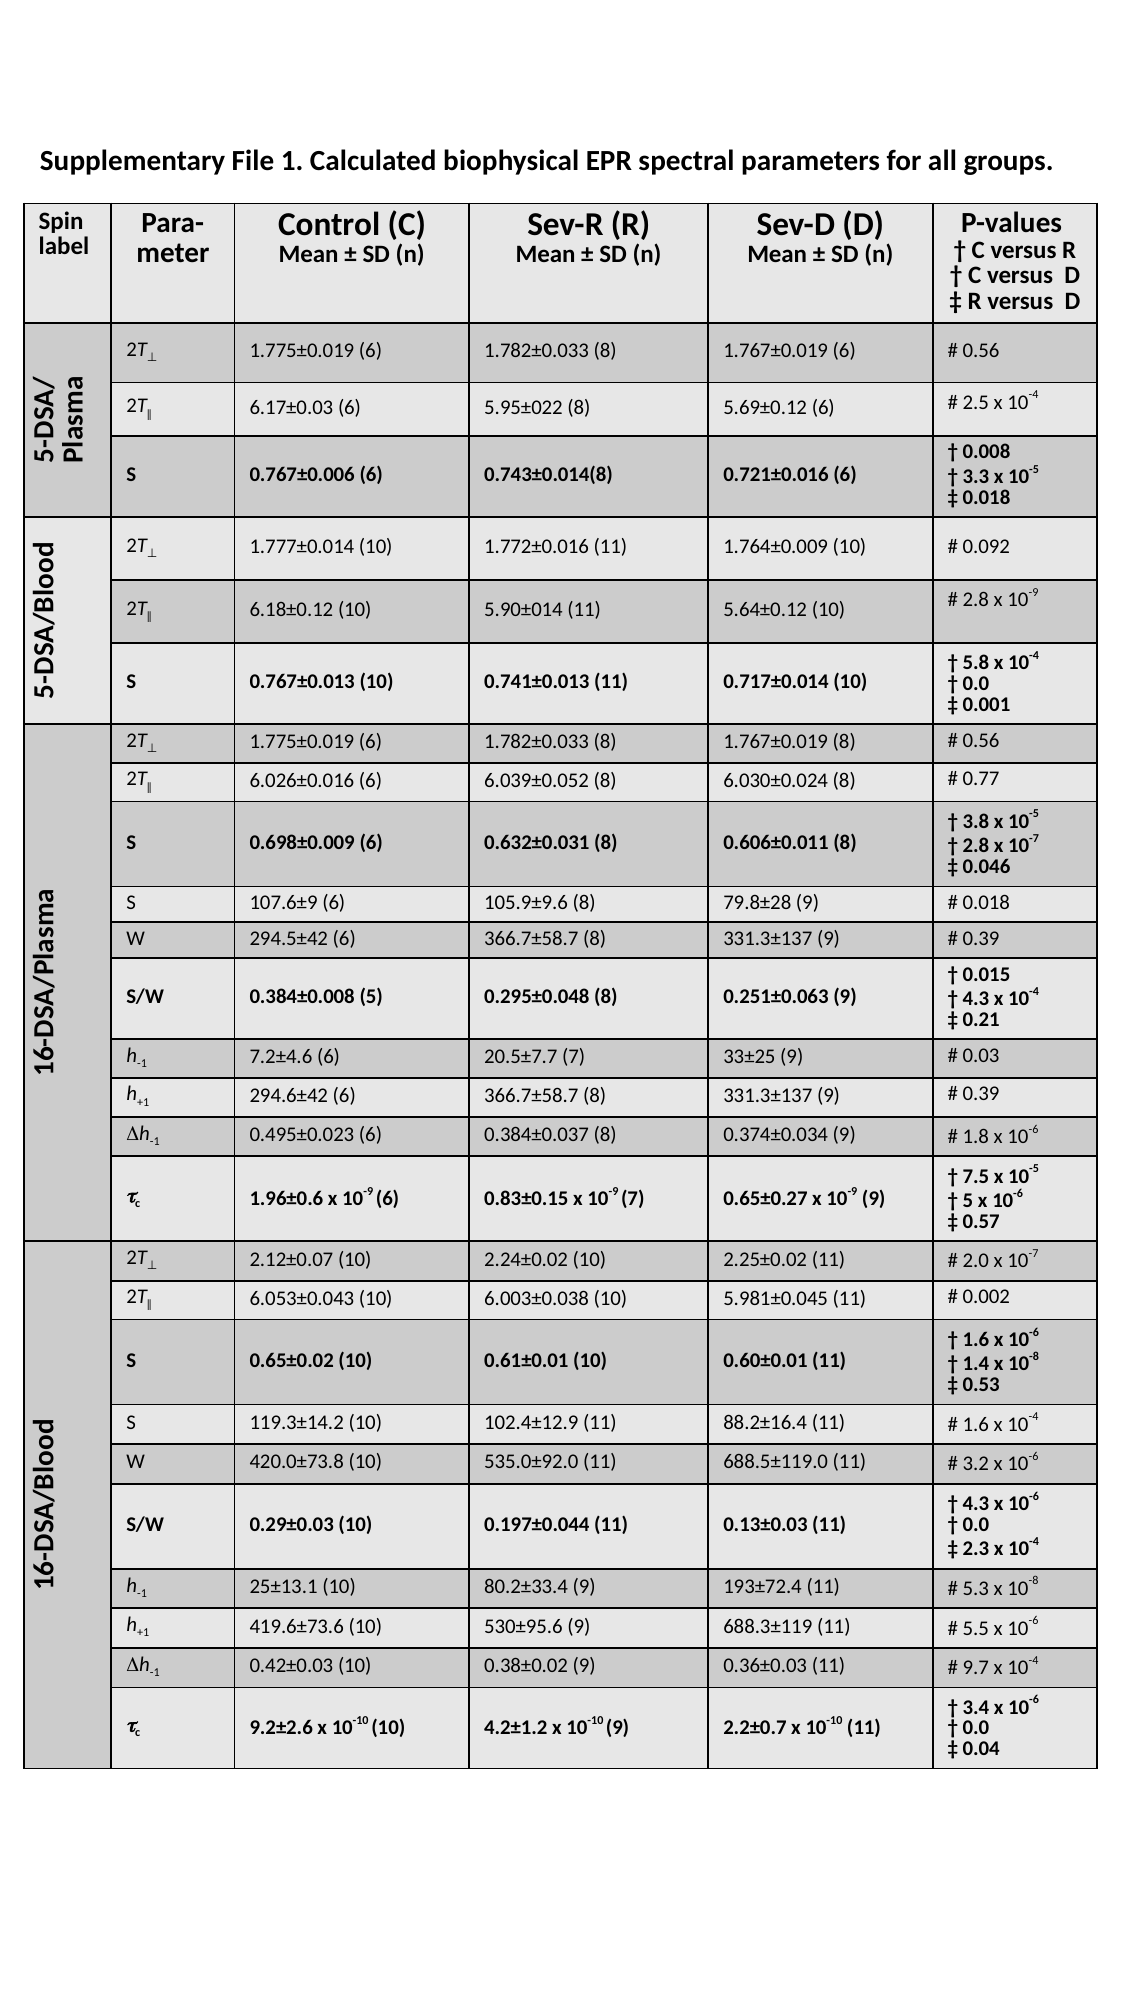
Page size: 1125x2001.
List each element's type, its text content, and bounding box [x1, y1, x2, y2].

table_cell 0.197±0.044 (11) [470, 1485, 707, 1568]
table_cell 5.981±0.045 (11) [709, 1282, 932, 1319]
table_cell 0.741±0.013 (11) [470, 644, 707, 723]
table_cell 1.775±0.019 (6) [235, 725, 468, 762]
table_cell 1.96±0.6 x 10-9 (6) [235, 1157, 468, 1240]
table_cell 535.0±92.0 (11) [470, 1445, 707, 1483]
table_cell 0.60±0.01 (11) [709, 1320, 932, 1404]
table_cell † 4.3 x 10-6 † 0.0 ‡ 2.3 x 10-4 [934, 1485, 1096, 1568]
table_cell † 1.6 x 10-6 † 1.4 x 10-8 ‡ 0.53 [934, 1320, 1096, 1404]
table_cell 33±25 (9) [709, 1040, 932, 1077]
table_cell 16-DSA/Plasma [25, 725, 110, 1240]
table_cell 2.12±0.07 (10) [235, 1242, 468, 1280]
table_cell S [112, 644, 234, 723]
table_cell 2.25±0.02 (11) [709, 1242, 932, 1280]
table_cell 2T‖ [112, 581, 234, 642]
table_cell 102.4±12.9 (11) [470, 1405, 707, 1443]
table_cell # 0.77 [934, 764, 1096, 801]
table_cell tc [112, 1157, 234, 1240]
table_cell 294.5±42 (6) [235, 923, 468, 957]
table_cell # 2.5 x 10-4 [934, 383, 1096, 435]
table_cell 88.2±16.4 (11) [709, 1405, 932, 1443]
table_cell 0.61±0.01 (10) [470, 1320, 707, 1404]
table_cell 6.030±0.024 (8) [709, 764, 932, 801]
table_cell S [112, 1405, 234, 1443]
table_cell 0.29±0.03 (10) [235, 1485, 468, 1568]
table_cell 5.64±0.12 (10) [709, 581, 932, 642]
table_cell h+1 [112, 1079, 234, 1116]
table_cell # 0.018 [934, 887, 1096, 921]
table_cell 2.24±0.02 (10) [470, 1242, 707, 1280]
table_cell 0.65±0.27 x 10-9 (9) [709, 1157, 932, 1240]
table_cell 5.69±0.12 (6) [709, 383, 932, 435]
table_cell # 1.6 x 10-4 [934, 1405, 1096, 1443]
table_cell # 5.3 x 10-8 [934, 1570, 1096, 1607]
table_cell 530±95.6 (9) [470, 1609, 707, 1647]
table_cell 1.782±0.033 (8) [470, 324, 707, 382]
table_cell 193±72.4 (11) [709, 1570, 932, 1607]
table_cell h-1 [112, 1040, 234, 1077]
table_cell S [112, 1320, 234, 1404]
table_cell 80.2±33.4 (9) [470, 1570, 707, 1607]
table_cell 0.743±0.014(8) [470, 437, 707, 516]
table_cell 331.3±137 (9) [709, 1079, 932, 1116]
table_cell 1.767±0.019 (6) [709, 324, 932, 382]
table_cell 0.767±0.013 (10) [235, 644, 468, 723]
table_cell 0.606±0.011 (8) [709, 802, 932, 886]
table_cell S [112, 802, 234, 886]
table_cell 20.5±7.7 (7) [470, 1040, 707, 1077]
table_cell # 5.5 x 10-6 [934, 1609, 1096, 1647]
table_cell 119.3±14.2 (10) [235, 1405, 468, 1443]
table_header Para-meter [112, 204, 234, 322]
table_cell 6.18±0.12 (10) [235, 581, 468, 642]
table_cell † 3.4 x 10-6 † 0.0 ‡ 0.04 [934, 1688, 1096, 1768]
table_cell 5.95±022 (8) [470, 383, 707, 435]
table_cell 105.9±9.6 (8) [470, 887, 707, 921]
table_cell 0.721±0.016 (6) [709, 437, 932, 516]
table_cell 16-DSA/Blood [25, 1242, 110, 1768]
table_cell 0.717±0.014 (10) [709, 644, 932, 723]
table_cell 0.13±0.03 (11) [709, 1485, 932, 1568]
table_cell 0.632±0.031 (8) [470, 802, 707, 886]
text_box Supplementary File 1. Calculated biophysical EPR spectral parameters for all groups. [25, 133, 1098, 184]
table_cell 1.772±0.016 (11) [470, 518, 707, 579]
table_cell W [112, 923, 234, 957]
table_cell 0.374±0.034 (9) [709, 1118, 932, 1155]
table_cell 2T⊥ [112, 1242, 234, 1280]
table_cell 9.2±2.6 x 10-10 (10) [235, 1688, 468, 1768]
table_cell 2T‖ [112, 764, 234, 801]
table_cell W [112, 1445, 234, 1483]
table_cell S/W [112, 959, 234, 1038]
table_cell # 2.8 x 10-9 [934, 581, 1096, 642]
table_cell 0.495±0.023 (6) [235, 1118, 468, 1155]
table_cell 1.782±0.033 (8) [470, 725, 707, 762]
table_header Sev-D (D) Mean ± SD (n) [709, 204, 932, 322]
table_cell 79.8±28 (9) [709, 887, 932, 921]
table_cell 0.42±0.03 (10) [235, 1649, 468, 1687]
table_header Spin label [25, 204, 110, 322]
table_cell 6.039±0.052 (8) [470, 764, 707, 801]
table_cell # 1.8 x 10-6 [934, 1118, 1096, 1155]
table_header Control (C) Mean ± SD (n) [235, 204, 468, 322]
table_cell 4.2±1.2 x 10-10 (9) [470, 1688, 707, 1768]
table_cell 6.026±0.016 (6) [235, 764, 468, 801]
table_cell 2T⊥ [112, 324, 234, 382]
table_cell 331.3±137 (9) [709, 923, 932, 957]
table_cell 5.90±014 (11) [470, 581, 707, 642]
table_cell † 0.008 † 3.3 x 10-5 ‡ 0.018 [934, 437, 1096, 516]
table_cell 294.6±42 (6) [235, 1079, 468, 1116]
table_cell 0.36±0.03 (11) [709, 1649, 932, 1687]
table_cell 420.0±73.8 (10) [235, 1445, 468, 1483]
table_cell 5-DSA/Plasma [25, 324, 110, 516]
table_cell 366.7±58.7 (8) [470, 923, 707, 957]
table_cell 2T⊥ [112, 518, 234, 579]
table_cell 0.698±0.009 (6) [235, 802, 468, 886]
table_cell 366.7±58.7 (8) [470, 1079, 707, 1116]
table_cell # 0.39 [934, 1079, 1096, 1116]
table_cell 1.777±0.014 (10) [235, 518, 468, 579]
table_cell # 0.002 [934, 1282, 1096, 1319]
table_cell 0.38±0.02 (9) [470, 1649, 707, 1687]
table_cell h+1 [112, 1609, 234, 1647]
table_cell 2.2±0.7 x 10-10 (11) [709, 1688, 932, 1768]
table_cell 688.5±119.0 (11) [709, 1445, 932, 1483]
table_header P-values † C versus R † C versus D ‡ R versus D [934, 204, 1096, 322]
table_cell † 3.8 x 10-5 † 2.8 x 10-7 ‡ 0.046 [934, 802, 1096, 886]
table_cell # 0.092 [934, 518, 1096, 579]
table_cell h-1 [112, 1570, 234, 1607]
table_cell 107.6±9 (6) [235, 887, 468, 921]
table_cell 0.251±0.063 (9) [709, 959, 932, 1038]
table_cell 7.2±4.6 (6) [235, 1040, 468, 1077]
table_cell 0.65±0.02 (10) [235, 1320, 468, 1404]
table_cell # 2.0 x 10-7 [934, 1242, 1096, 1280]
table_header Sev-R (R) Mean ± SD (n) [470, 204, 707, 322]
table_cell 25±13.1 (10) [235, 1570, 468, 1607]
table_cell # 3.2 x 10-6 [934, 1445, 1096, 1483]
table_cell Dh-1 [112, 1118, 234, 1155]
table_cell † 5.8 x 10-4 † 0.0 ‡ 0.001 [934, 644, 1096, 723]
table_cell 419.6±73.6 (10) [235, 1609, 468, 1647]
table_cell 6.053±0.043 (10) [235, 1282, 468, 1319]
table_cell Dh-1 [112, 1649, 234, 1687]
table_cell 5-DSA/Blood [25, 518, 110, 723]
table_cell # 0.03 [934, 1040, 1096, 1077]
table_cell 1.764±0.009 (10) [709, 518, 932, 579]
table_cell 1.767±0.019 (8) [709, 725, 932, 762]
table_cell 1.775±0.019 (6) [235, 324, 468, 382]
table_cell # 9.7 x 10-4 [934, 1649, 1096, 1687]
table_cell 2T⊥ [112, 725, 234, 762]
table_cell # 0.39 [934, 923, 1096, 957]
table_cell 0.295±0.048 (8) [470, 959, 707, 1038]
table_cell 0.384±0.037 (8) [470, 1118, 707, 1155]
table_cell tc [112, 1688, 234, 1768]
table_cell 0.767±0.006 (6) [235, 437, 468, 516]
table_cell # 0.56 [934, 725, 1096, 762]
table_cell † 0.015 † 4.3 x 10-4 ‡ 0.21 [934, 959, 1096, 1038]
table_cell S/W [112, 1485, 234, 1568]
table_cell 0.83±0.15 x 10-9 (7) [470, 1157, 707, 1240]
table_cell 0.384±0.008 (5) [235, 959, 468, 1038]
table_cell 6.003±0.038 (10) [470, 1282, 707, 1319]
table_cell † 7.5 x 10-5 † 5 x 10-6 ‡ 0.57 [934, 1157, 1096, 1240]
table_cell S [112, 887, 234, 921]
table_cell 2T‖ [112, 383, 234, 435]
table_cell 2T‖ [112, 1282, 234, 1319]
table_cell # 0.56 [934, 324, 1096, 382]
table_cell 688.3±119 (11) [709, 1609, 932, 1647]
table_cell 6.17±0.03 (6) [235, 383, 468, 435]
table_cell S [112, 437, 234, 516]
